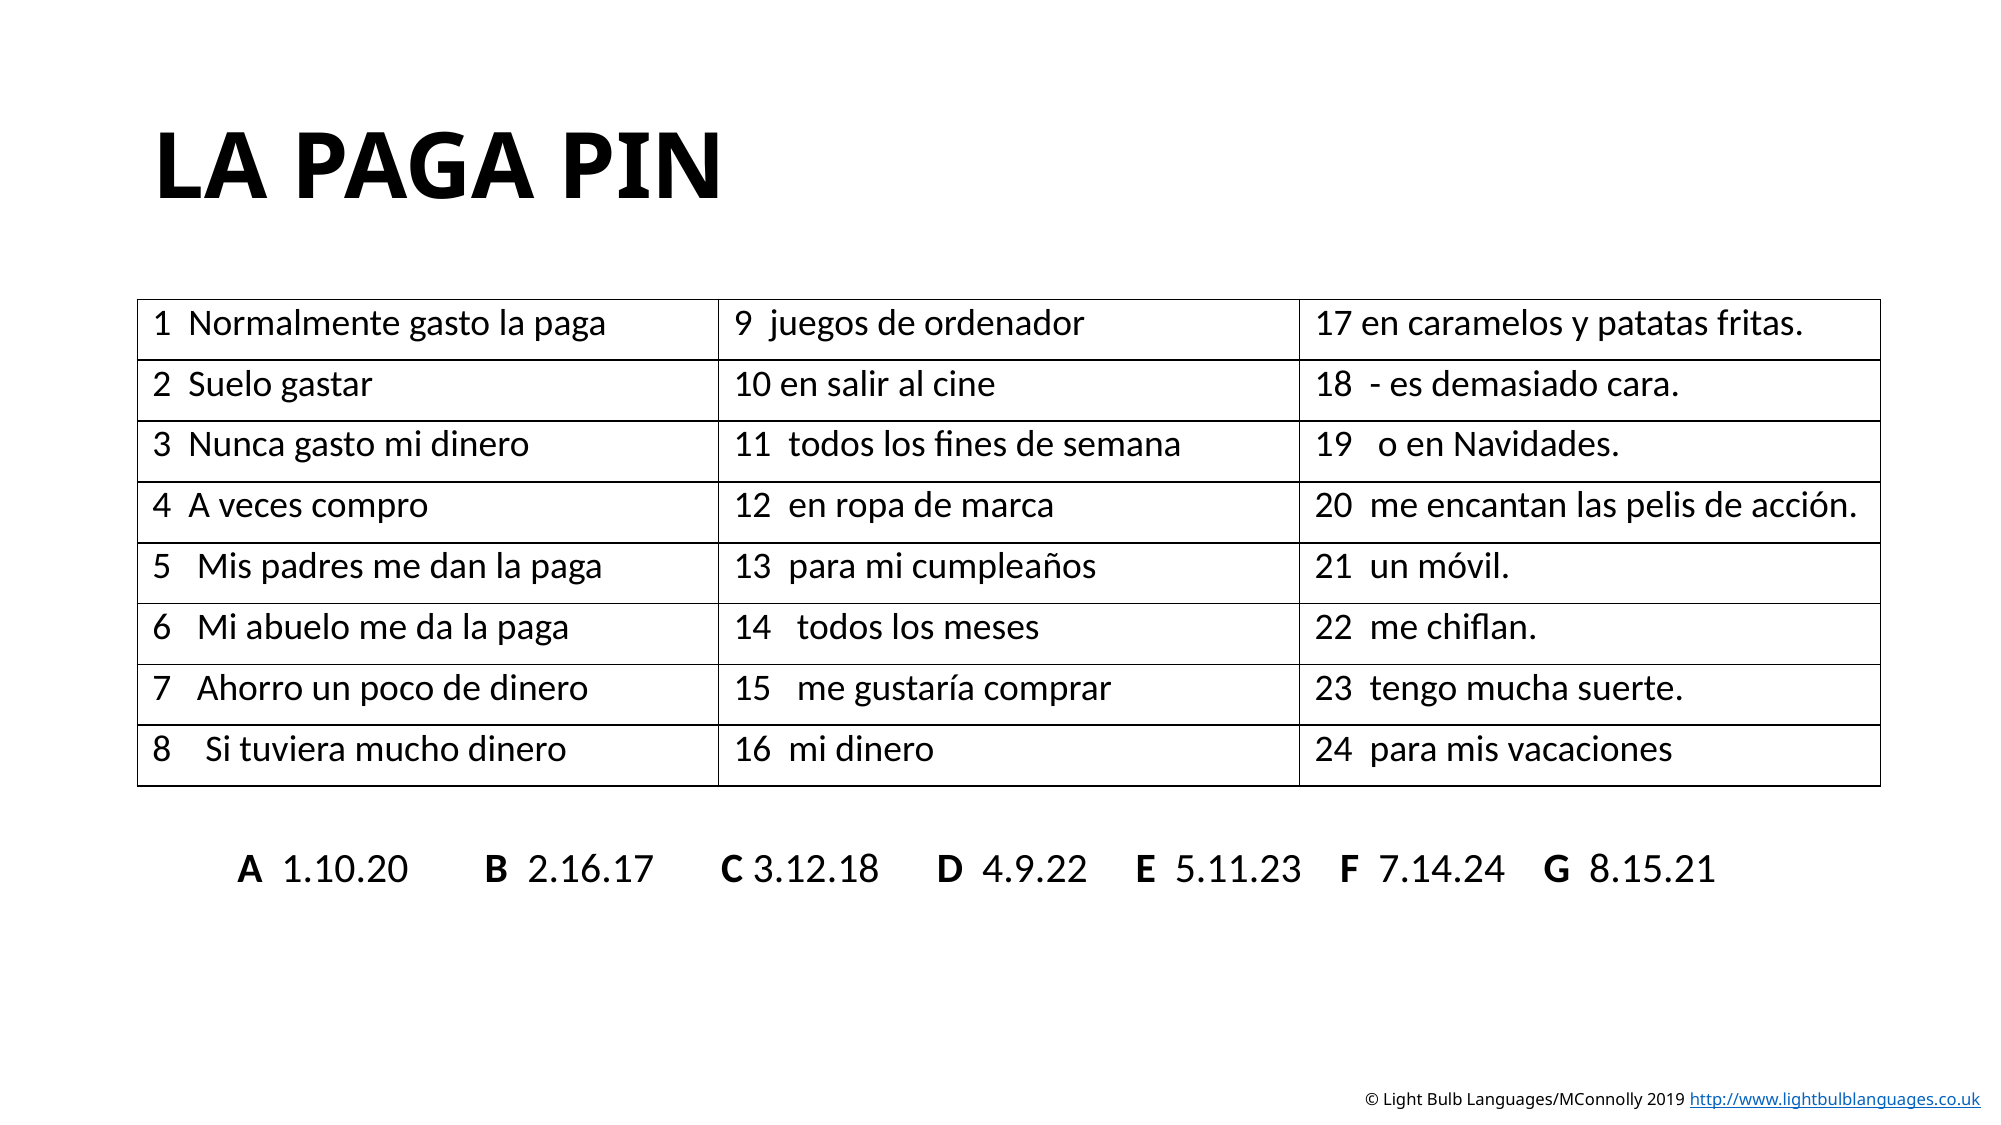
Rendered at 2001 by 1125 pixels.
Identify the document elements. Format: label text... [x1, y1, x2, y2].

table_cell 3 Nunca gasto mi dinero [138, 422, 718, 481]
table_cell 15 me gustaría comprar [719, 665, 1299, 724]
table_cell 18 - es demasiado cara. [1300, 361, 1880, 420]
table_cell 24 para mis vacaciones [1300, 726, 1880, 785]
table_cell 20 me encantan las pelis de acción. [1300, 483, 1880, 542]
table_cell 11 todos los fines de semana [719, 422, 1299, 481]
text_box © Light Bulb Languages/MConnolly 2019 http://www.lightbulblanguages.co.uk [841, 1081, 2000, 1119]
table_cell 12 en ropa de marca [719, 483, 1299, 542]
title LA PAGA PIN [137, 59, 1863, 278]
table_cell 5 Mis padres me dan la paga [138, 544, 718, 603]
table_cell 7 Ahorro un poco de dinero [138, 665, 718, 724]
table_cell 19 o en Navidades. [1300, 422, 1880, 481]
table_cell 8 Si tuviera mucho dinero [138, 726, 718, 785]
table_cell 23 tengo mucha suerte. [1300, 665, 1880, 724]
table_cell 14 todos los meses [719, 604, 1299, 664]
table_cell 16 mi dinero [719, 726, 1299, 785]
table_cell 4 A veces compro [138, 483, 718, 542]
table_header 1 Normalmente gasto la paga [138, 300, 718, 359]
table_header 17 en caramelos y patatas fritas. [1300, 300, 1880, 359]
text_box A 1.10.20 B 2.16.17 C 3.12.18 D 4.9.22 E 5.11.23 F 7.14.24 G 8.15.21 [137, 833, 1817, 943]
table_cell 2 Suelo gastar [138, 361, 718, 420]
table_header 9 juegos de ordenador [719, 300, 1299, 359]
table_cell 6 Mi abuelo me da la paga [138, 604, 718, 664]
table_cell 13 para mi cumpleaños [719, 544, 1299, 603]
table_cell 21 un móvil. [1300, 544, 1880, 603]
table_cell 10 en salir al cine [719, 361, 1299, 420]
table_cell 22 me chiflan. [1300, 604, 1880, 664]
